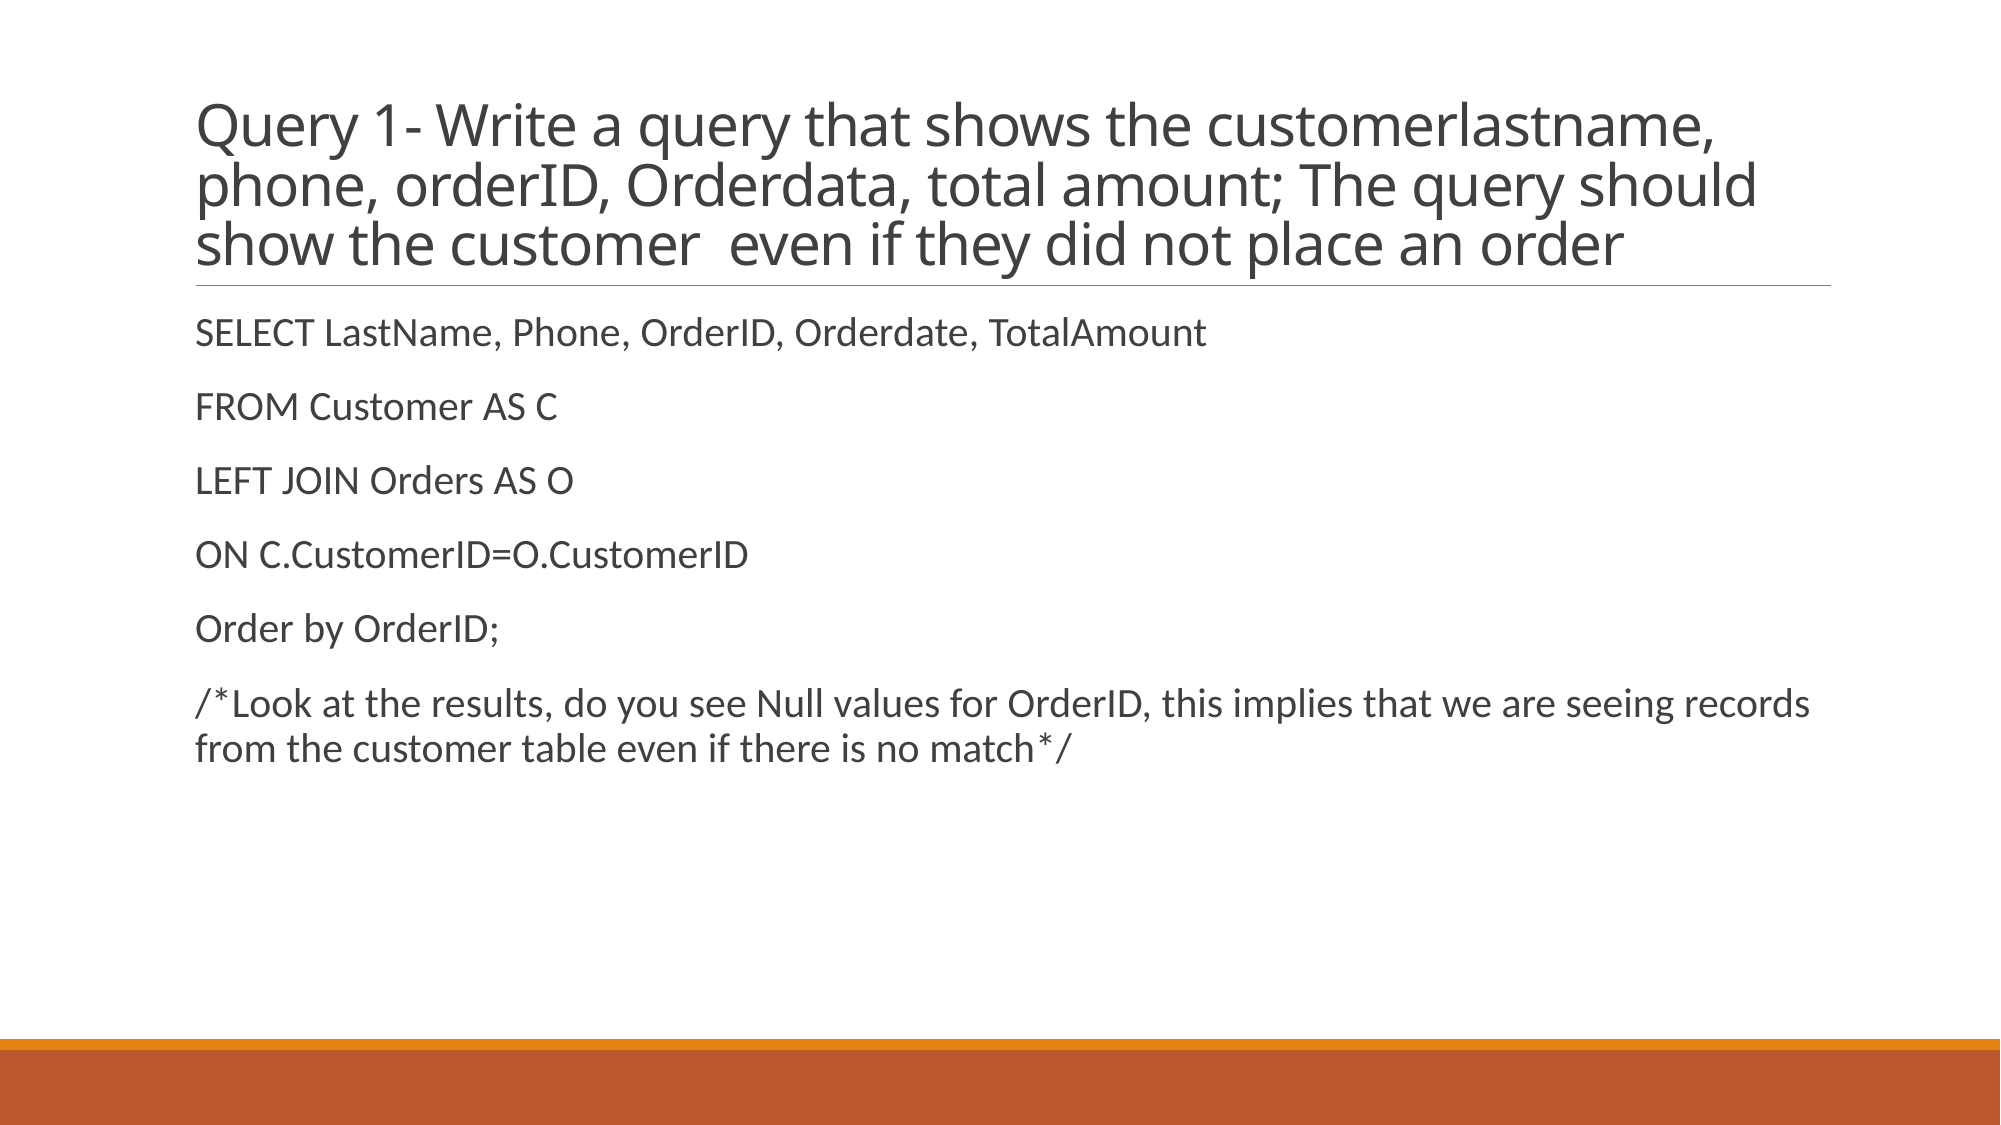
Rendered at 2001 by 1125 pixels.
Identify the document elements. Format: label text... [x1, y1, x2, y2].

list SELECT LastName, Phone, OrderID, Orderdate, TotalAmount FROM Customer AS C LEFT JOIN Orders AS O ON C.CustomerID=O.CustomerID Order by OrderID; /*Look at the results, do you see Null values for OrderID, this implies that we are seeing records from the customer table even if there is no match*/ [180, 302, 1830, 963]
title Query 1- Write a query that shows the customerlastname, phone, orderID, Orderdata, total amount; The query should show the customer even if they did not place an order [180, 47, 1830, 285]
